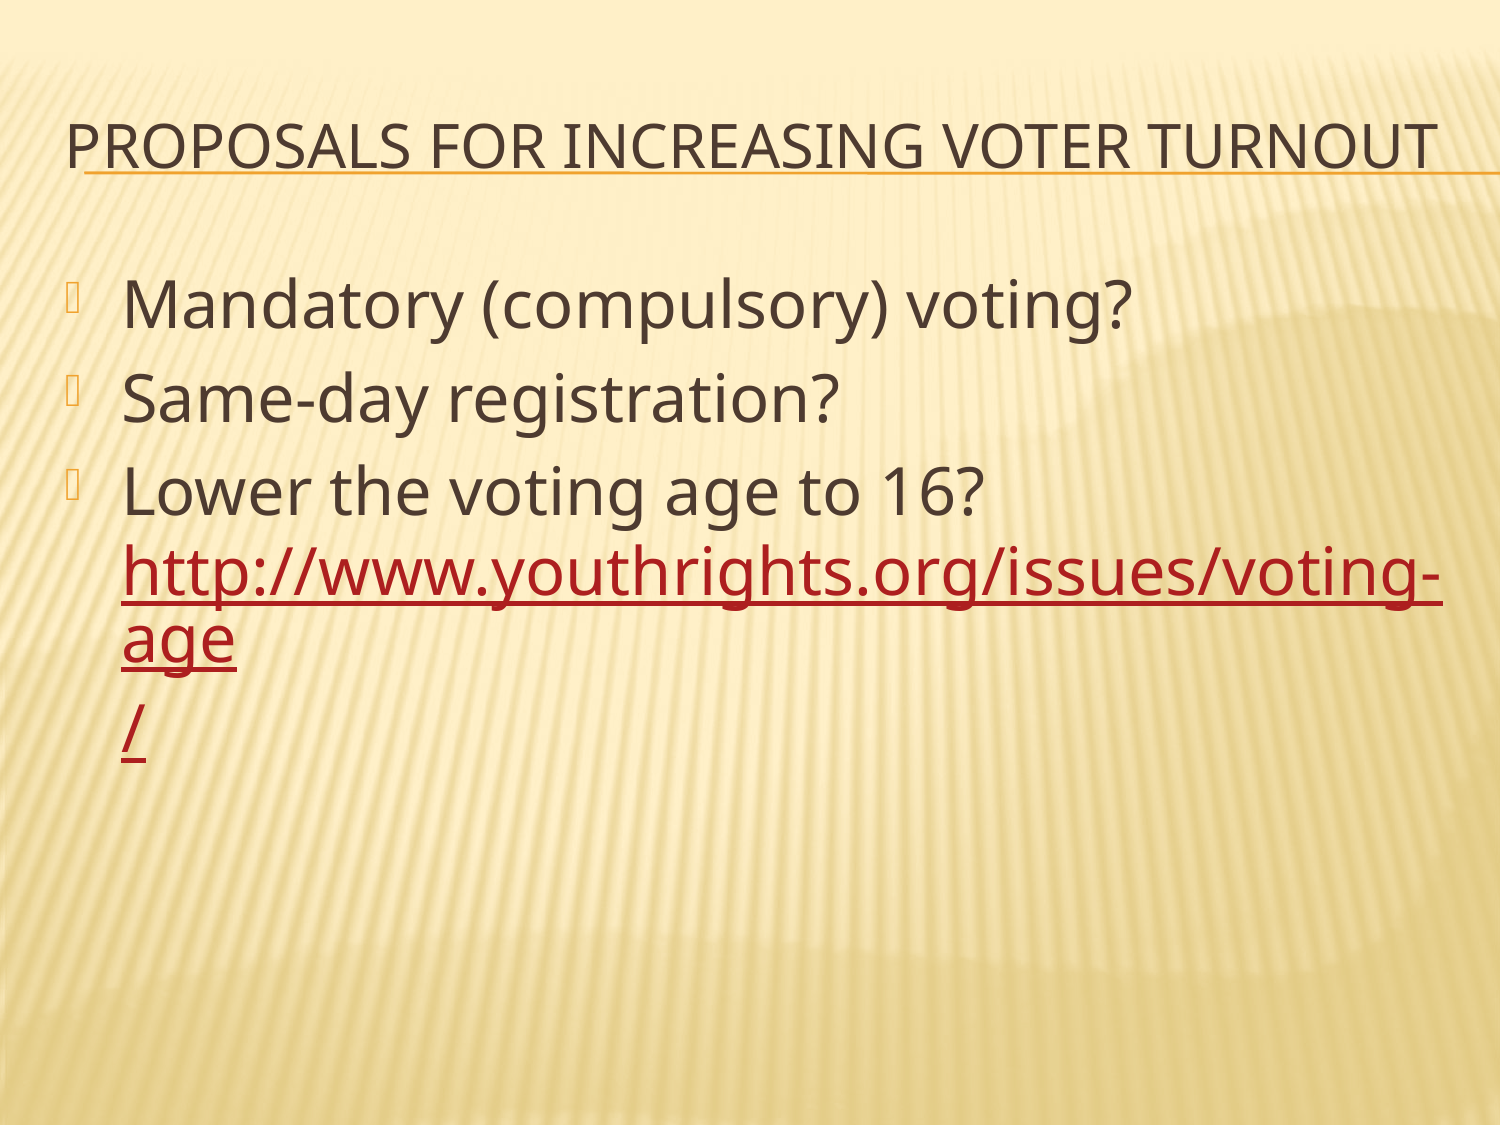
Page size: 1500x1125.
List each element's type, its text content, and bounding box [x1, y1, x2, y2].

title Proposals for increasing voter turnout [50, 75, 1475, 213]
list Mandatory (compulsory) voting? Same-day registration? Lower the voting age to 16? http://www.youthrights.org/issues/voting-age/ [50, 254, 1475, 998]
